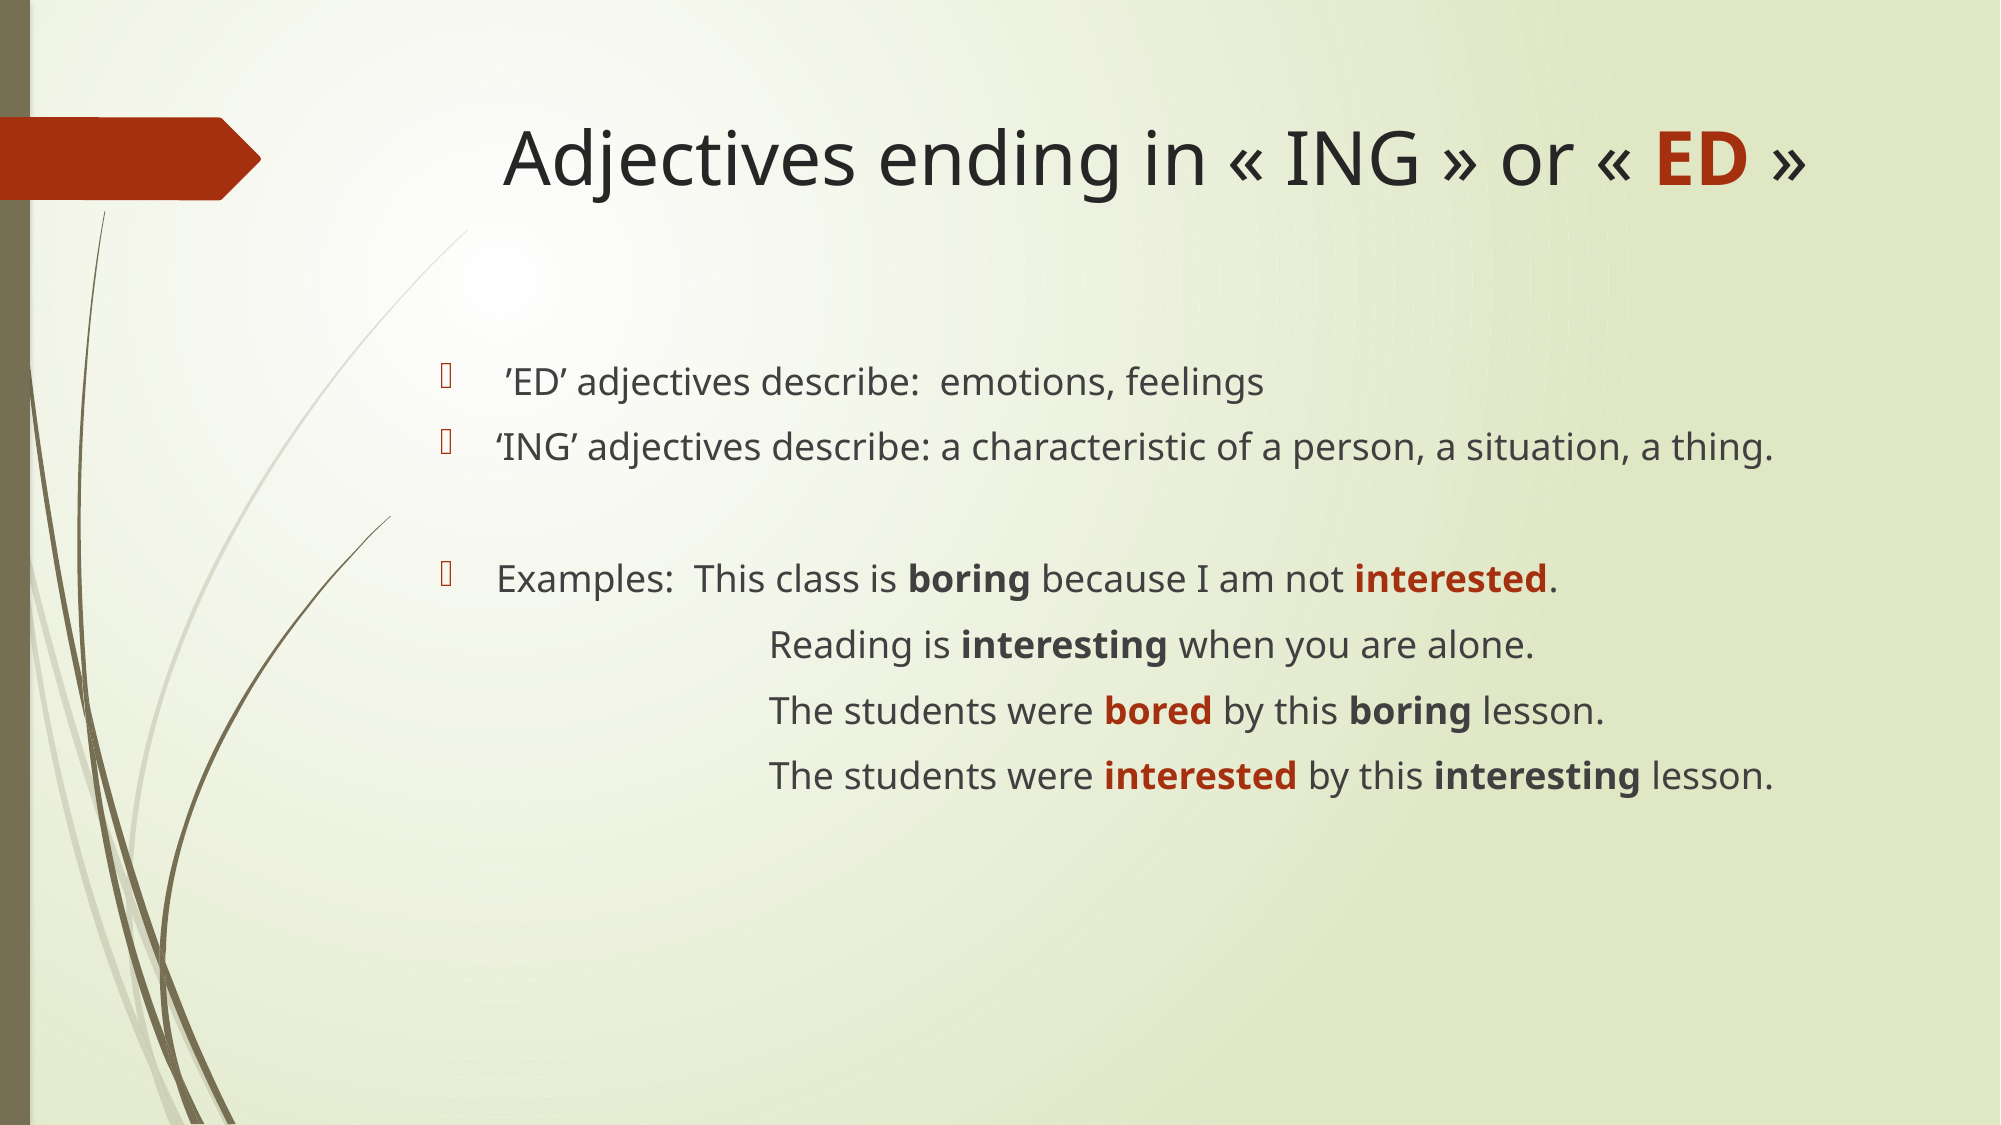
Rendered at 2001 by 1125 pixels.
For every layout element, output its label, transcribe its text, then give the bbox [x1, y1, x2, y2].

title Adjectives ending in « ING » or « ED » [425, 102, 1888, 282]
list ’ED’ adjectives describe: emotions, feelings ‘ING’ adjectives describe: a characteristic of a person, a situation, a thing. Examples: This class is boring because I am not interested. Reading is interesting when you are alone. The students were bored by this boring lesson. The students were interested by this interesting lesson. [424, 350, 1888, 970]
